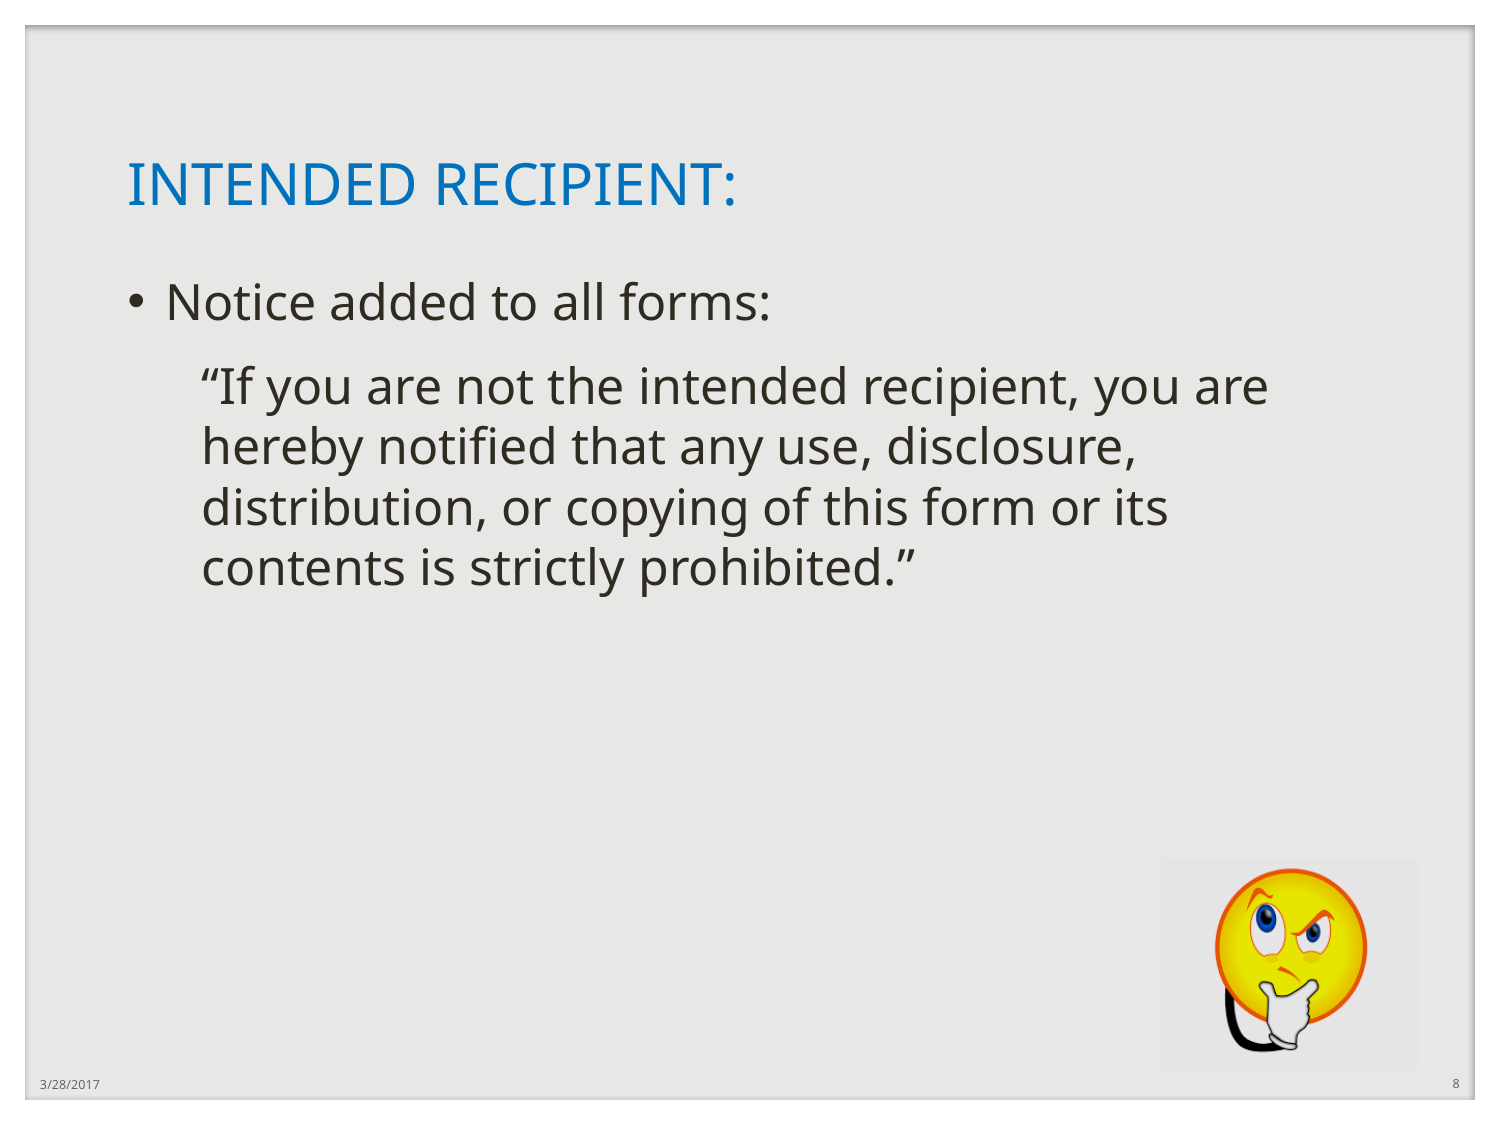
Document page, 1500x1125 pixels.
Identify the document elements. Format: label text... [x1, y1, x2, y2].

picture [1162, 859, 1419, 1070]
list Notice added to all forms: “If you are not the intended recipient, you are hereby notified that any use, disclosure, distribution, or copying of this form or its contents is strictly prohibited.” [112, 262, 1350, 1013]
slide_number 8 [1125, 1069, 1475, 1100]
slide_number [24, 1069, 375, 1100]
title Intended recipient: [112, 139, 1350, 225]
